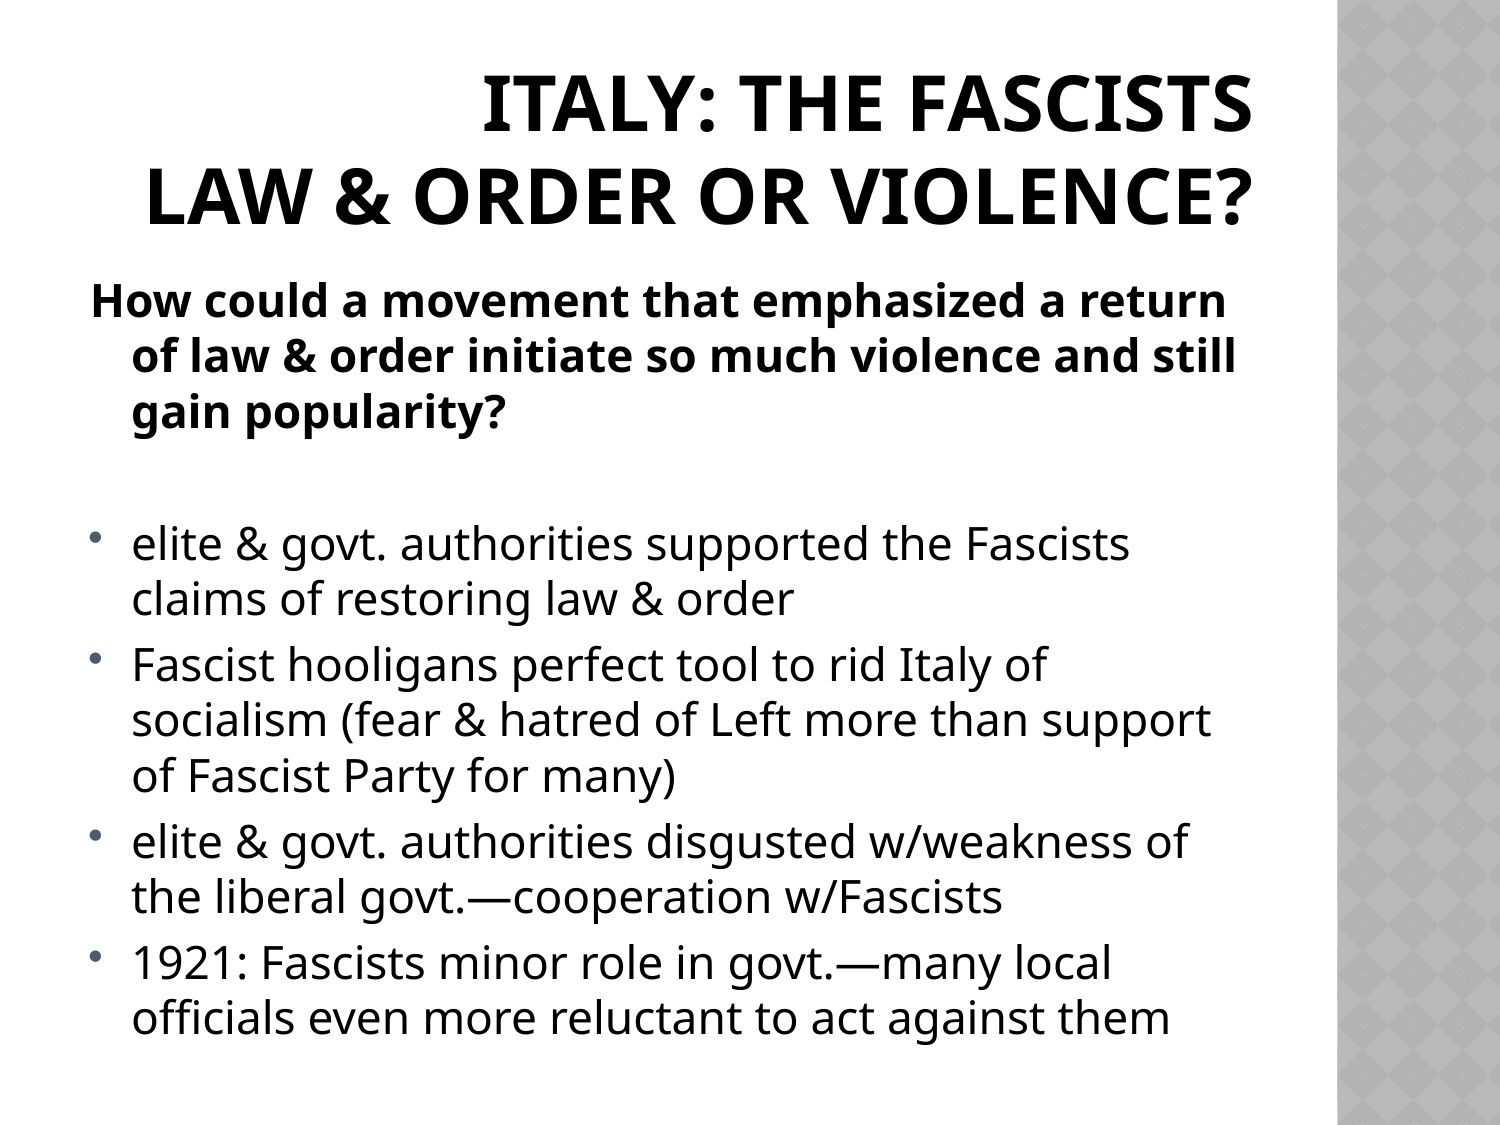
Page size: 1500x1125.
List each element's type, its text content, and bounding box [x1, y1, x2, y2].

list How could a movement that emphasized a return of law & order initiate so much violence and still gain popularity? elite & govt. authorities supported the Fascists claims of restoring law & order Fascist hooligans perfect tool to rid Italy of socialism (fear & hatred of Left more than support of Fascist Party for many) elite & govt. authorities disgusted w/weakness of the liberal govt.—cooperation w/Fascists 1921: Fascists minor role in govt.—many local officials even more reluctant to act against them [75, 264, 1263, 1059]
title Italy: the fascists law & order or violence? [75, 52, 1263, 240]
